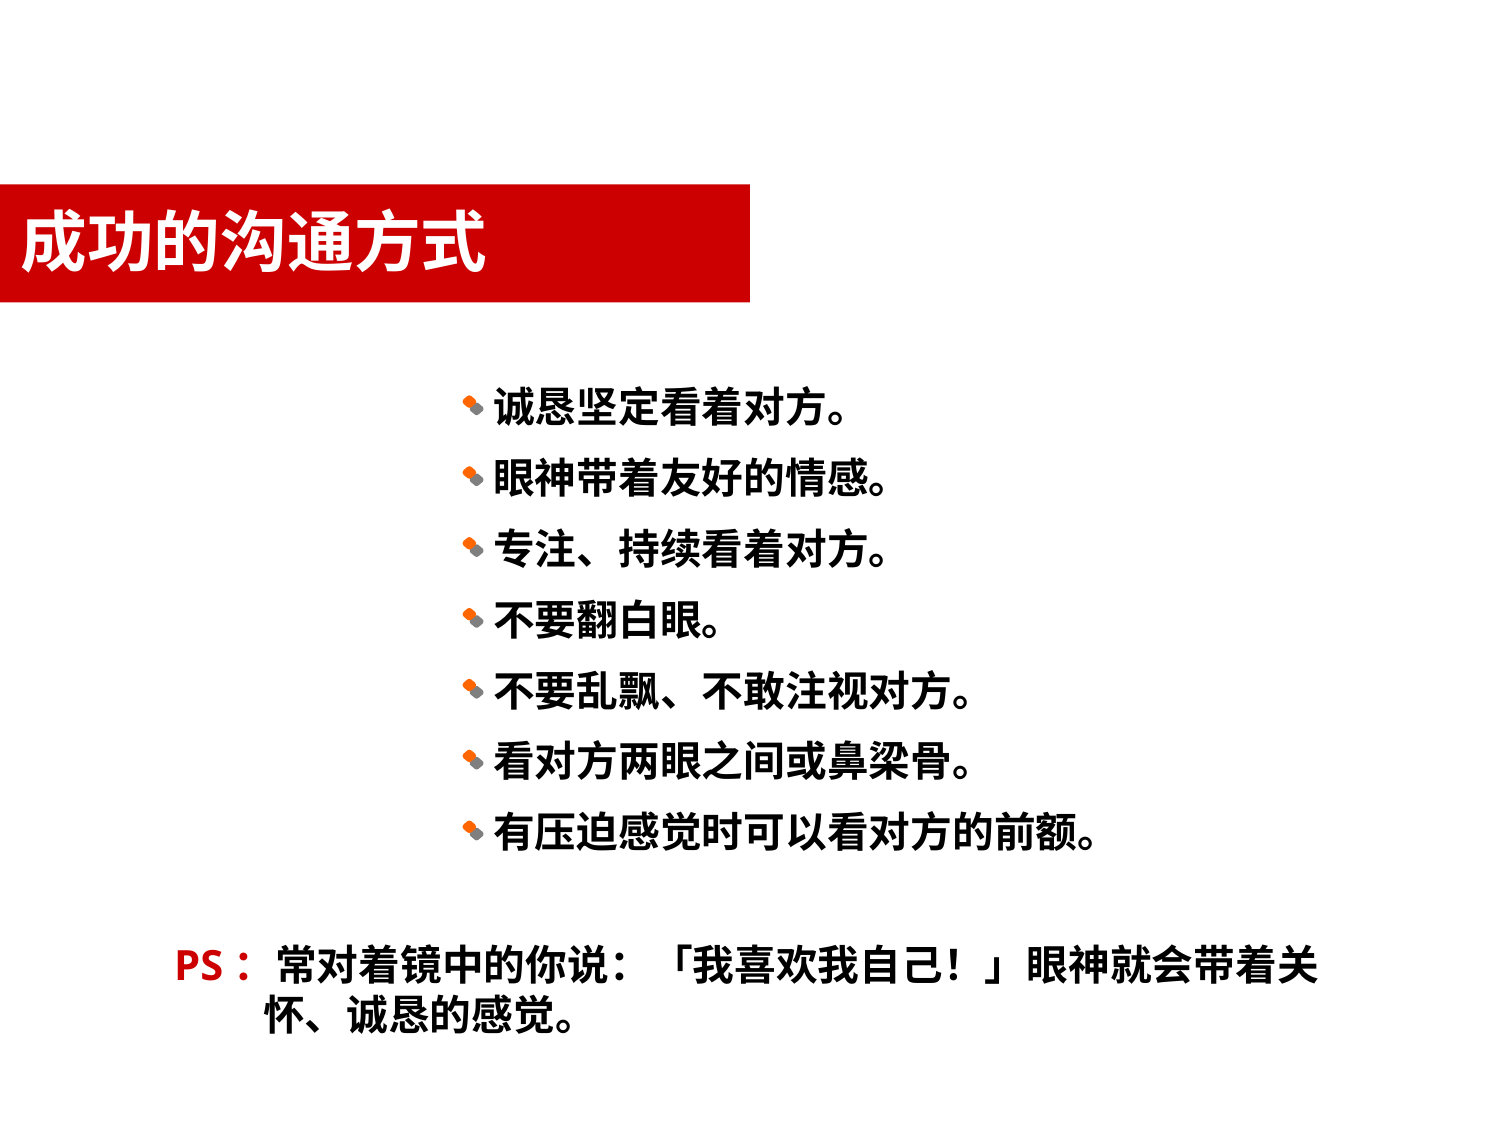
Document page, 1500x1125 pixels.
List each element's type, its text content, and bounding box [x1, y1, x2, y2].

text_box 诚恳坚定看着对方。 眼神带着友好的情感。 专注、持续看着对方。 不要翻白眼。 不要乱飘、不敢注视对方。 看对方两眼之间或鼻梁骨。 有压迫感觉时可以看对方的前额。 [442, 373, 1176, 864]
text_box PS：常对着镜中的你说：「我喜欢我自己！」眼神就会带着关怀、诚恳的感觉。 [159, 931, 1335, 1047]
text_box [0, 184, 5, 303]
text_box 成功的沟通方式 [5, 177, 621, 303]
text_box [621, 184, 750, 303]
